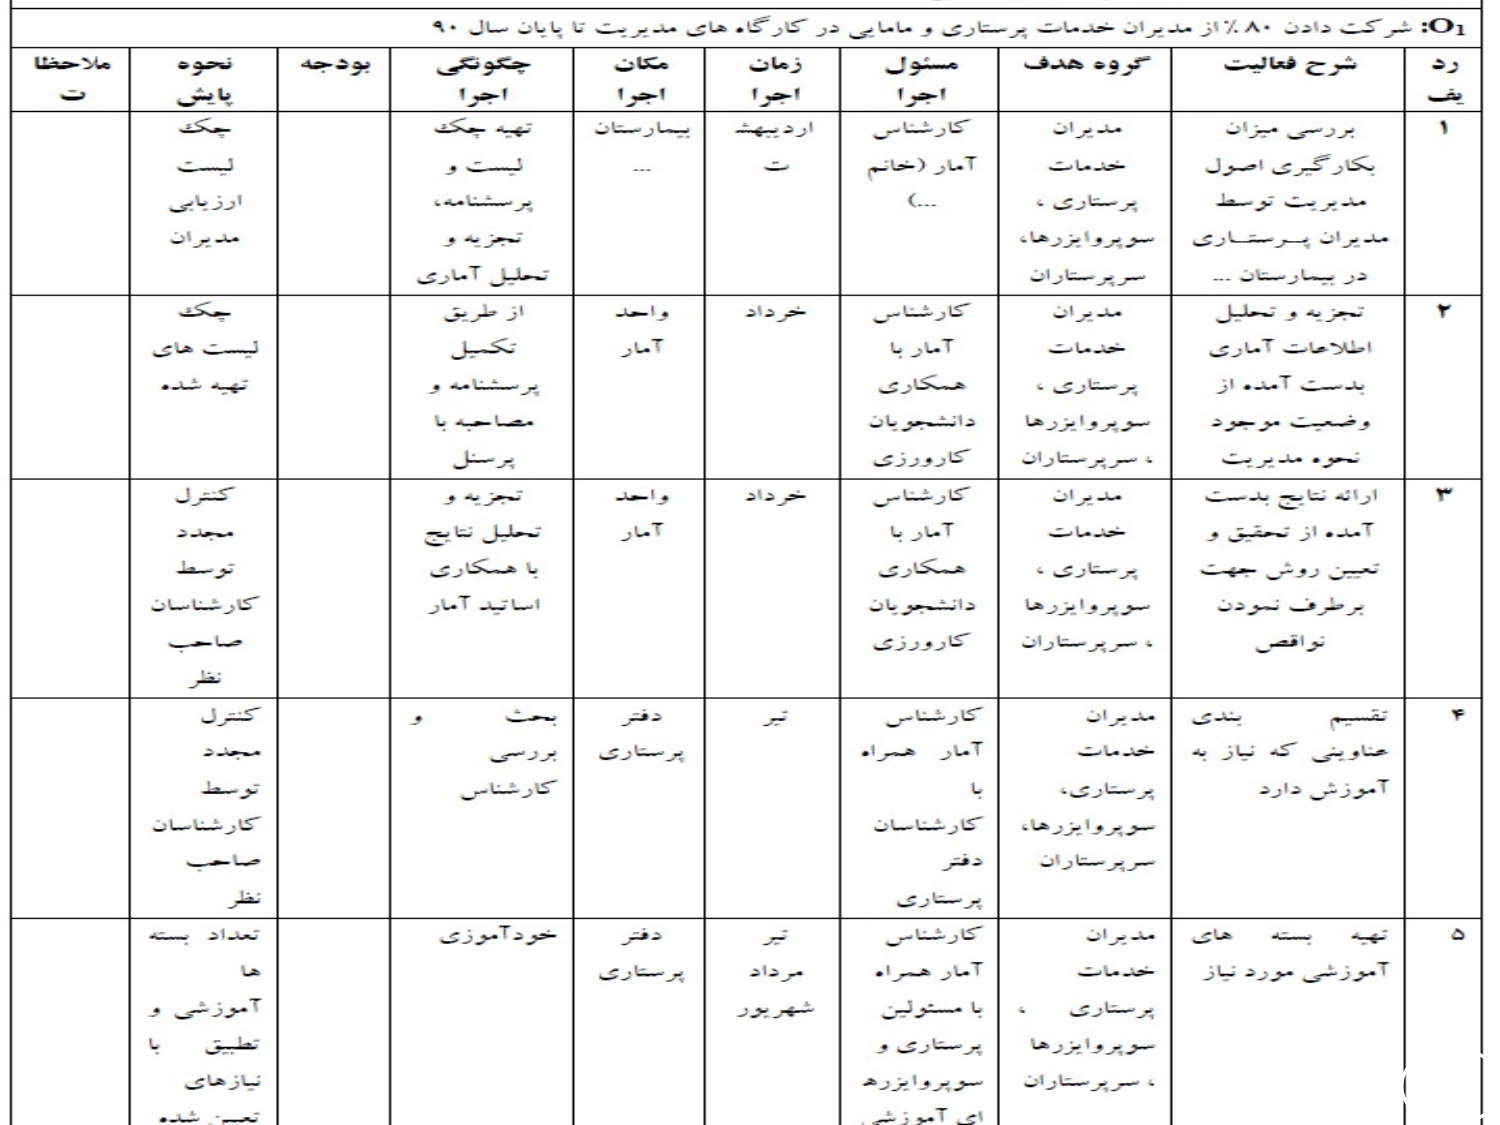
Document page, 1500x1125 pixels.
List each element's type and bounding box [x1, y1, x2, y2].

text_box [0, 0, 1500, 1125]
